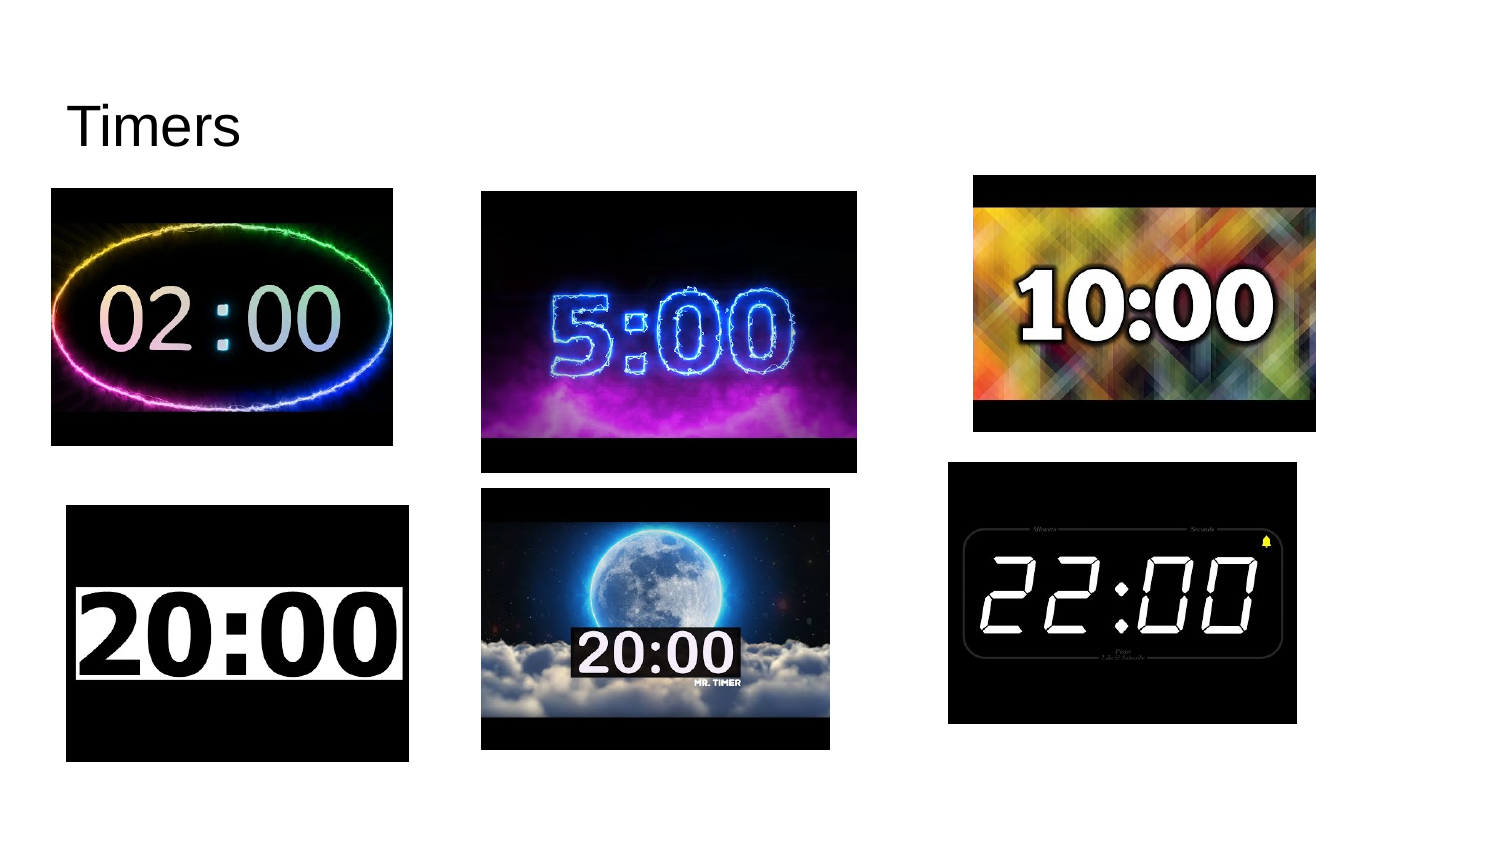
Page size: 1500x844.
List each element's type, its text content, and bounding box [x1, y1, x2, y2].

picture [948, 461, 1298, 724]
picture [50, 188, 394, 446]
picture [481, 488, 831, 750]
picture [66, 505, 409, 763]
title Timers [51, 72, 1449, 167]
picture [481, 190, 857, 473]
picture [973, 175, 1316, 432]
